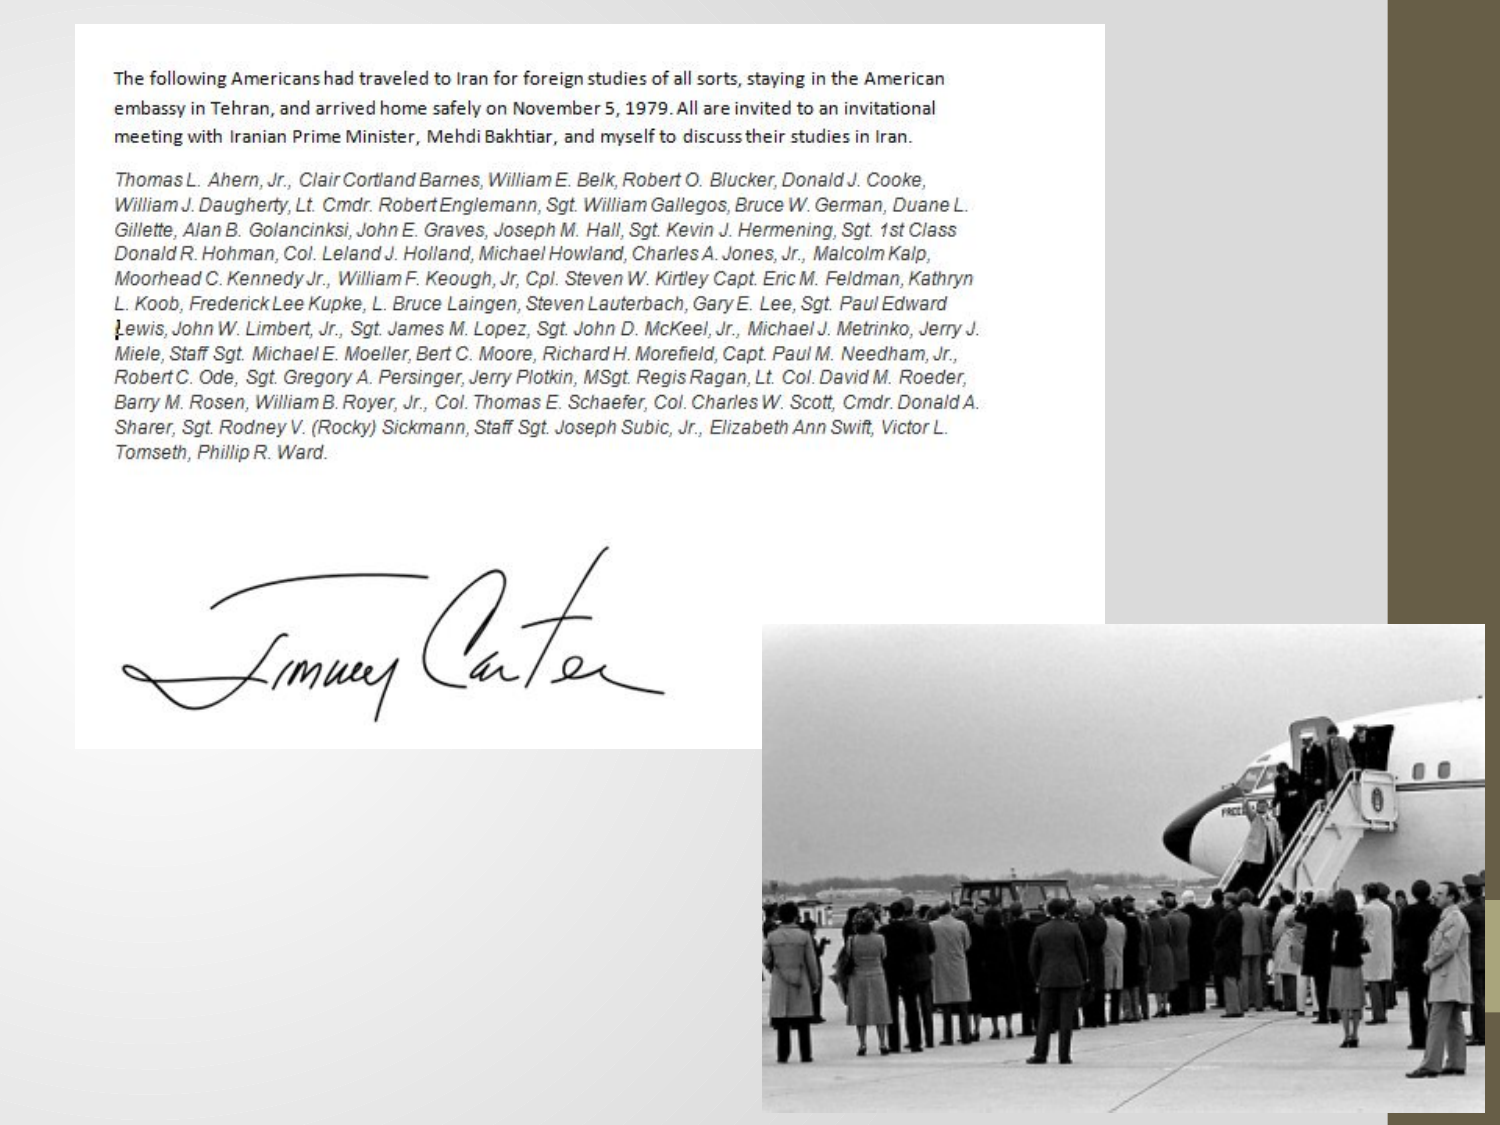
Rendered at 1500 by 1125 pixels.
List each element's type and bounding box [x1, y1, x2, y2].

picture [761, 624, 1485, 1113]
list [74, 24, 1106, 749]
